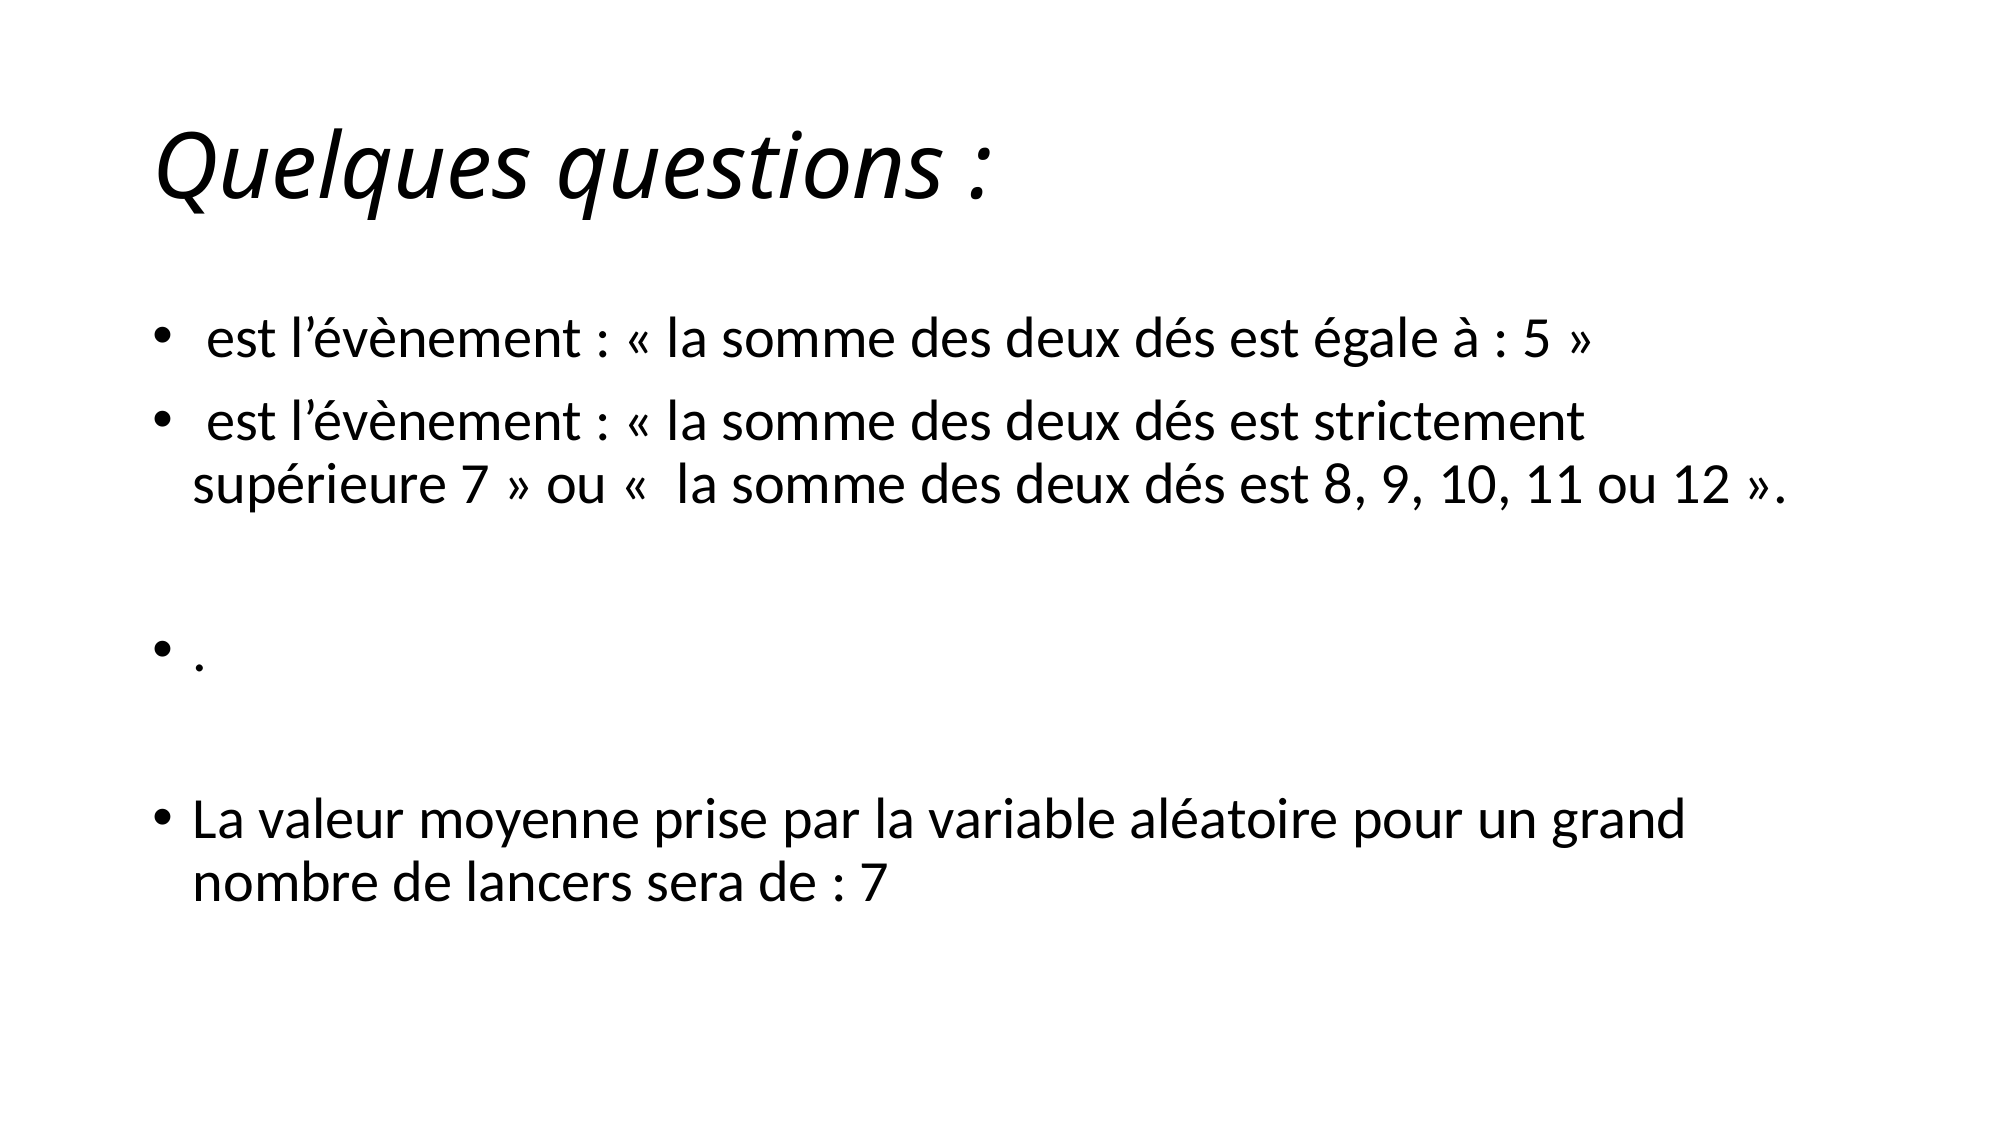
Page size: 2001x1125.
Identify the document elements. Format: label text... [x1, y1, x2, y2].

title Quelques questions : [137, 59, 1863, 278]
